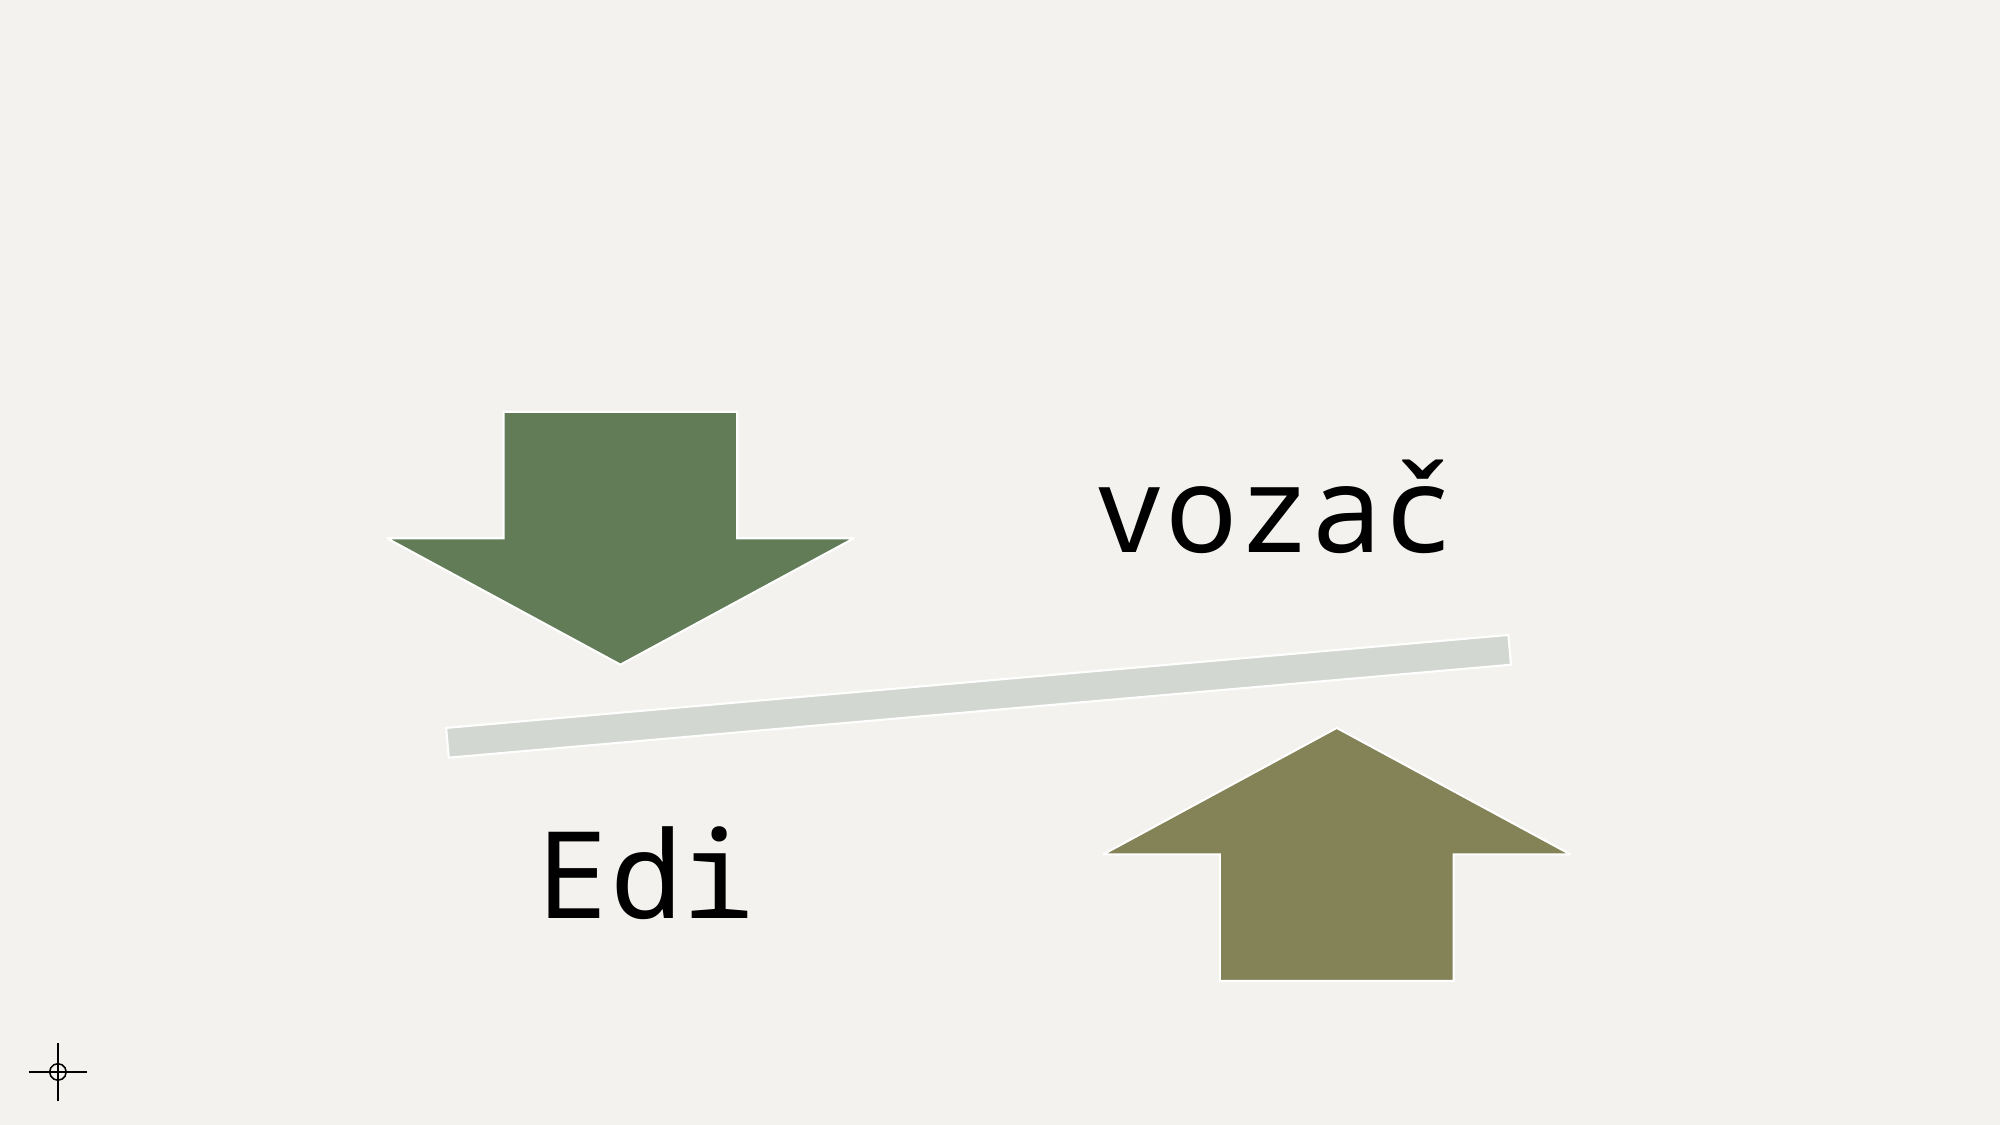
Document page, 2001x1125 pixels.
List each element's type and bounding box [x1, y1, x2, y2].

list [199, 380, 1758, 1013]
